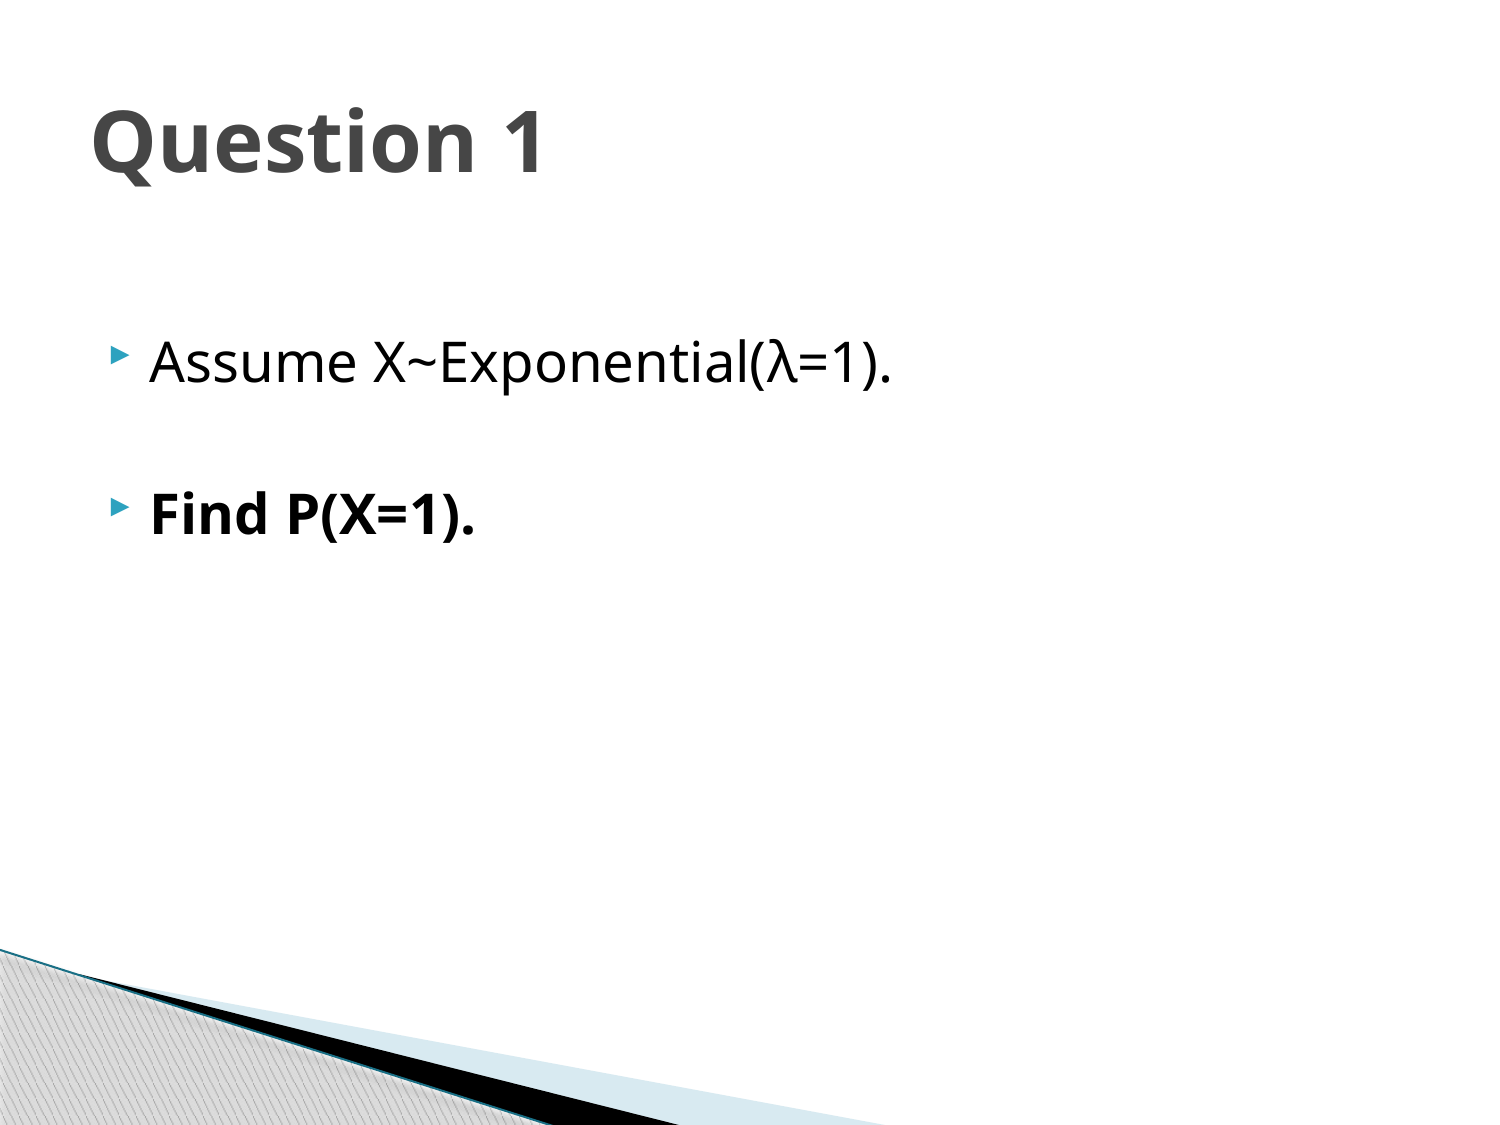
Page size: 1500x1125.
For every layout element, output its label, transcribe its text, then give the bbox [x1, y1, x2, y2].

list Assume X~Exponential(λ=1). Find P(X=1). [75, 243, 1425, 986]
title Question 1 [75, 45, 1425, 233]
